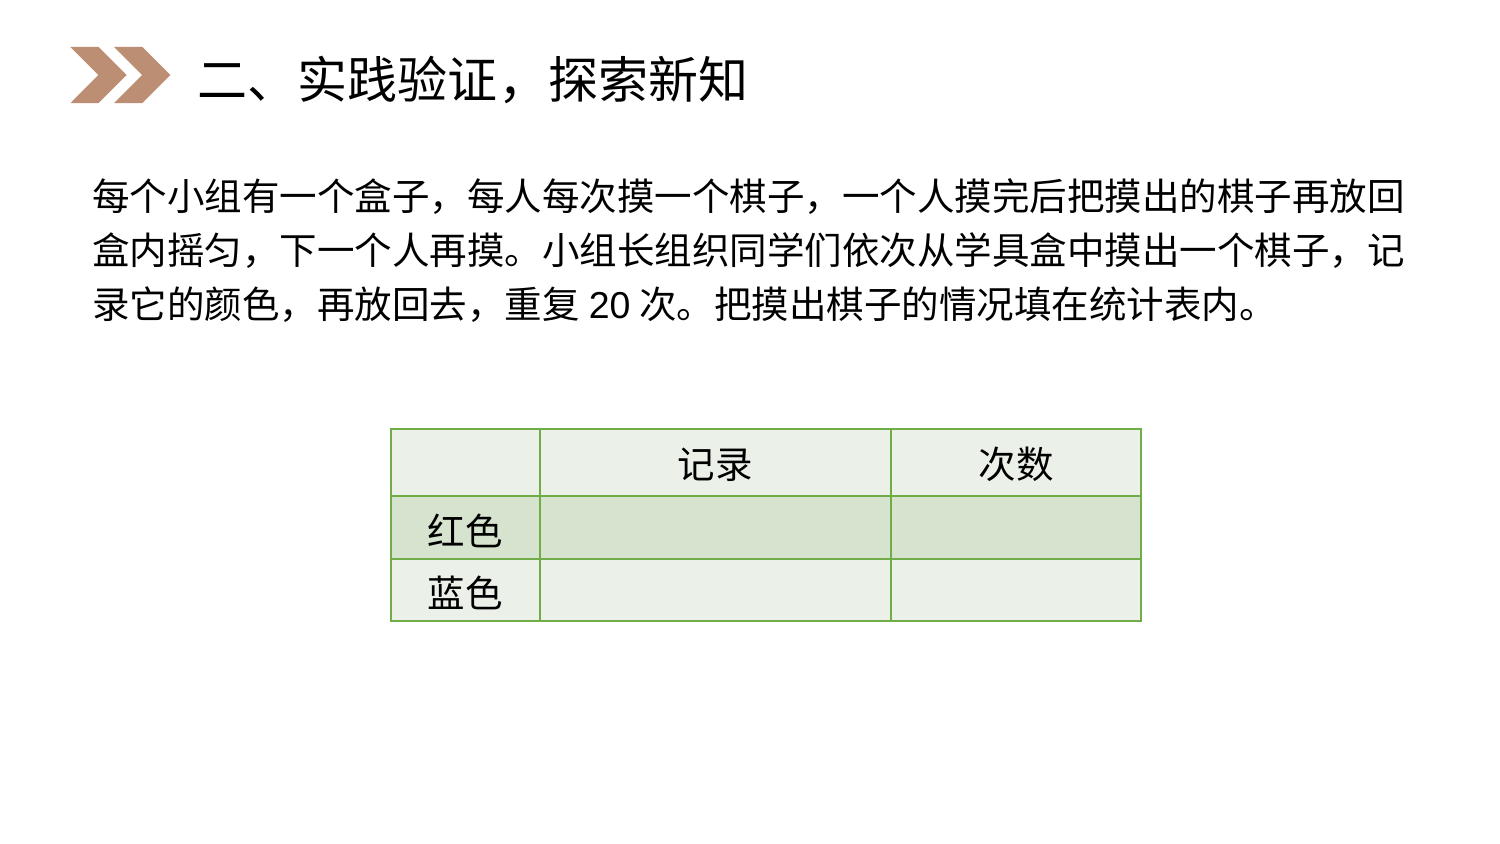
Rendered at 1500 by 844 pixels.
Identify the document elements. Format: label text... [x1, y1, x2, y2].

table_cell [541, 560, 890, 620]
table_cell 红色 [392, 497, 539, 558]
table_header 次数 [892, 430, 1140, 495]
table_header [392, 430, 539, 495]
text_box 二、实践验证，探索新知 [186, 49, 816, 102]
table_cell [541, 497, 890, 558]
table_cell [892, 497, 1140, 558]
text_box 每个小组有一个盒子，每人每次摸一个棋子，一个人摸完后把摸出的棋子再放回盒内摇匀，下一个人再摸。小组长组织同学们依次从学具盒中摸出一个棋子，记录它的颜色，再放回去，重复20次。把摸出棋子的情况填在统计表内。 [81, 158, 1418, 332]
table_cell [892, 560, 1140, 620]
table_header 记录 [541, 430, 890, 495]
table_cell 蓝色 [392, 560, 539, 620]
